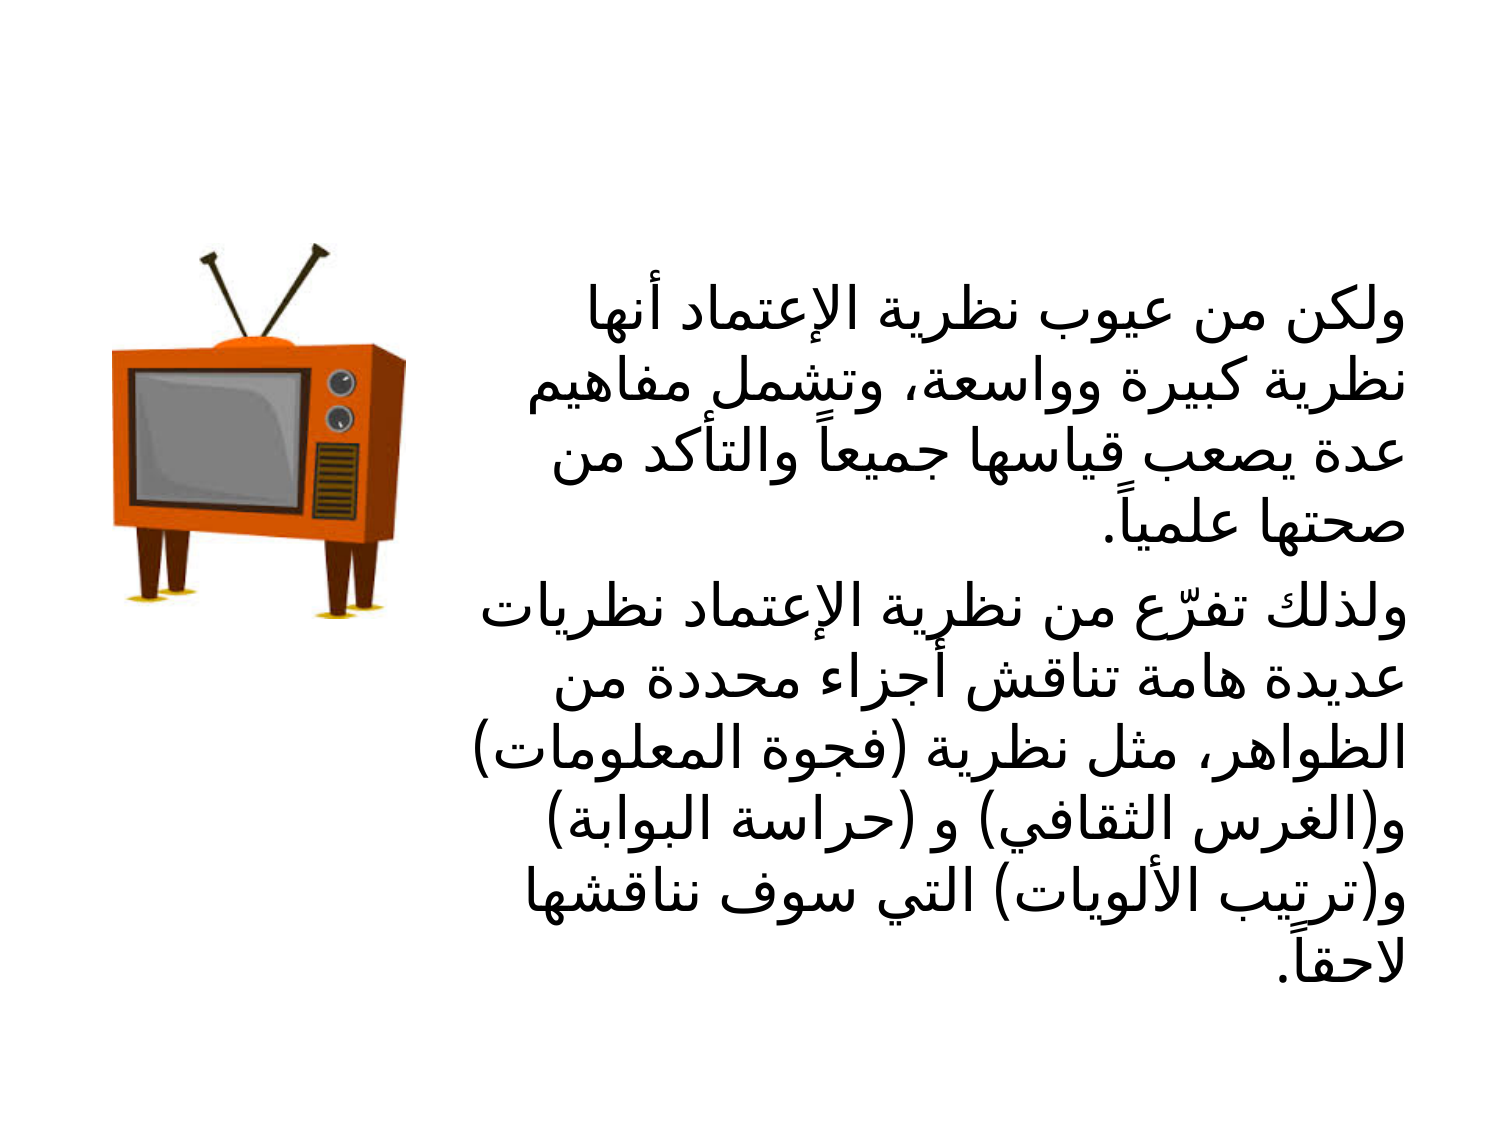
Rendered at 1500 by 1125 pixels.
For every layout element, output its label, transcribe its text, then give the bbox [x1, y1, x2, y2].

picture [111, 243, 407, 619]
list ولكن من عيوب نظرية الإعتماد أنها نظرية كبيرة وواسعة، وتشمل مفاهيم عدة يصعب قياسها جميعاً والتأكد من صحتها علمياً. ولذلك تفرّع من نظرية الإعتماد نظريات عديدة هامة تناقش أجزاء محددة من الظواهر، مثل نظرية (فجوة المعلومات) و(الغرس الثقافي) و (حراسة البوابة) و(ترتيب الألويات) التي سوف نناقشها لاحقاً. [419, 262, 1425, 1005]
